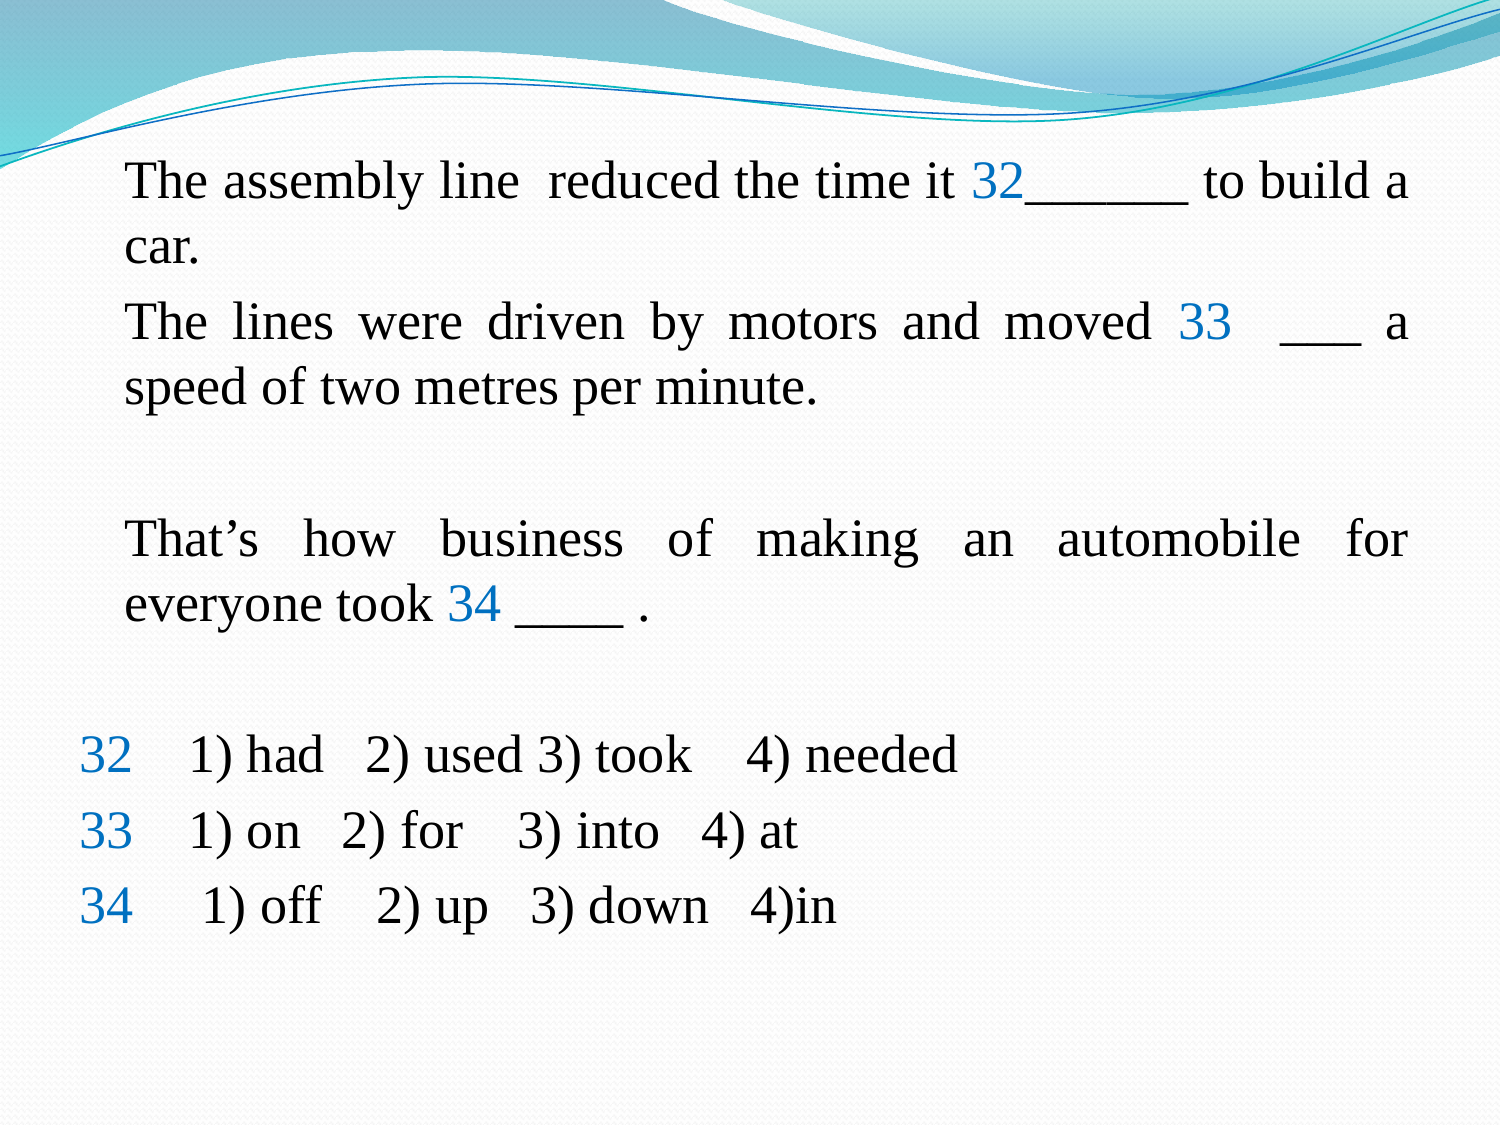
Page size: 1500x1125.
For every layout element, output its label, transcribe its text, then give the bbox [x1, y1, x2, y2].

list The assembly line reduced the time it 32______ to build a car. The lines were driven by motors and moved 33 ___ a speed of two metres per minute. That’s how business of making an automobile for everyone took 34 ____ . 32 1) had 2) used 3) took 4) needed 33 1) on 2) for 3) into 4) at 34 1) off 2) up 3) down 4)in [64, 137, 1425, 1038]
